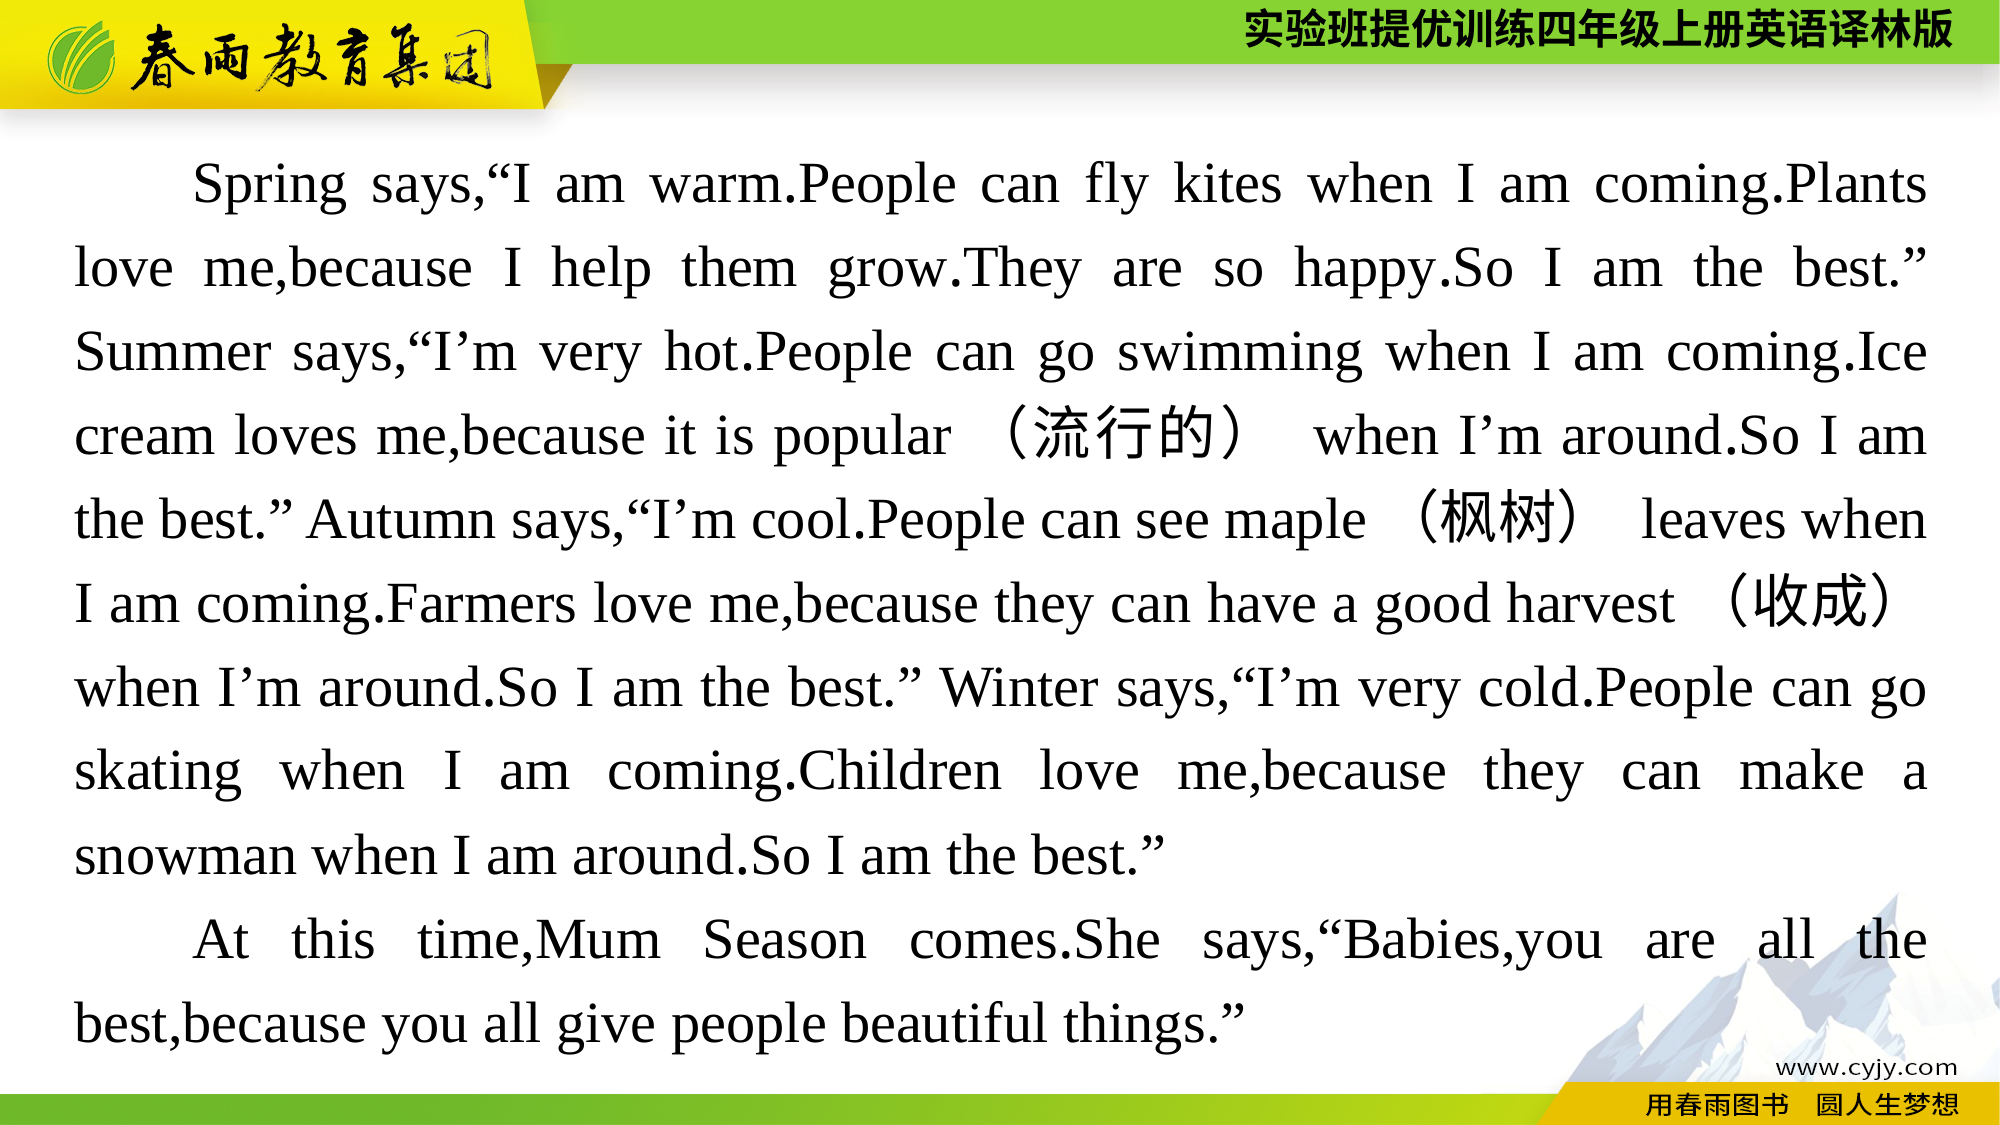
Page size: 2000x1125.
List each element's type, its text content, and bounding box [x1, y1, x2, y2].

list Spring says,“I am warm.People can fly kites when I am coming.Plants love me,because I help them grow.They are so happy.So I am the best.” Summer says,“I’m very hot.People can go swimming when I am coming.Ice cream loves me,because it is popular（流行的） when I’m around.So I am the best.” Autumn says,“I’m cool.People can see maple（枫树） leaves when I am coming.Farmers love me,because they can have a good harvest（收成） when I’m around.So I am the best.” Winter says,“I’m very cold.People can go skating when I am coming.Children love me,because they can make a snowman when I am around.So I am the best.” At this time,Mum Season comes.She says,“Babies,you are all the best,because you all give people beautiful things.” [59, 122, 1944, 1064]
picture [0, 0, 2000, 1125]
